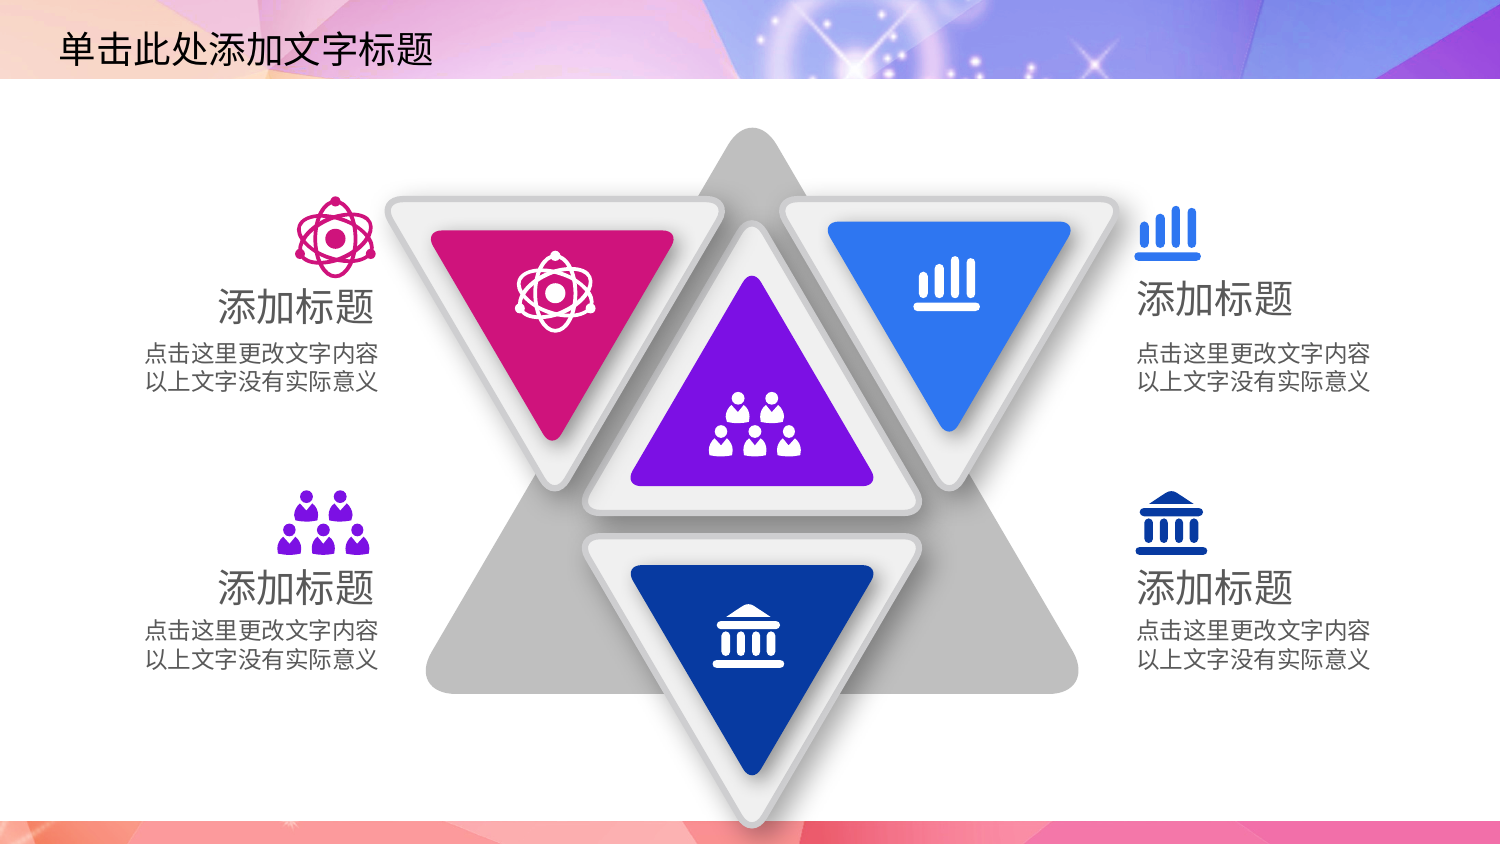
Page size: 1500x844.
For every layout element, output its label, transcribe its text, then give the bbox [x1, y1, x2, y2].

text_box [778, 199, 1121, 492]
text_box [277, 490, 370, 555]
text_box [1134, 205, 1201, 261]
text_box 点击这里更改文字内容 以上文字没有实际意义 [121, 331, 383, 403]
text_box 添加标题 [206, 276, 383, 331]
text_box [294, 196, 377, 279]
picture [0, 0, 1500, 79]
text_box 添加标题 [1125, 268, 1305, 327]
text_box 点击这里更改文字内容 以上文字没有实际意义 [1113, 609, 1395, 681]
picture [0, 821, 1500, 844]
text_box 添加标题 [1125, 557, 1305, 609]
text_box [702, 126, 804, 216]
text_box [923, 502, 1080, 695]
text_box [580, 536, 923, 829]
text_box [424, 492, 582, 695]
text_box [580, 220, 923, 513]
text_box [383, 199, 726, 492]
text_box 点击这里更改文字内容 以上文字没有实际意义 [1121, 331, 1395, 403]
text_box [1135, 490, 1208, 555]
text_box 点击这里更改文字内容 以上文字没有实际意义 [121, 609, 403, 681]
text_box 添加标题 [206, 557, 386, 609]
